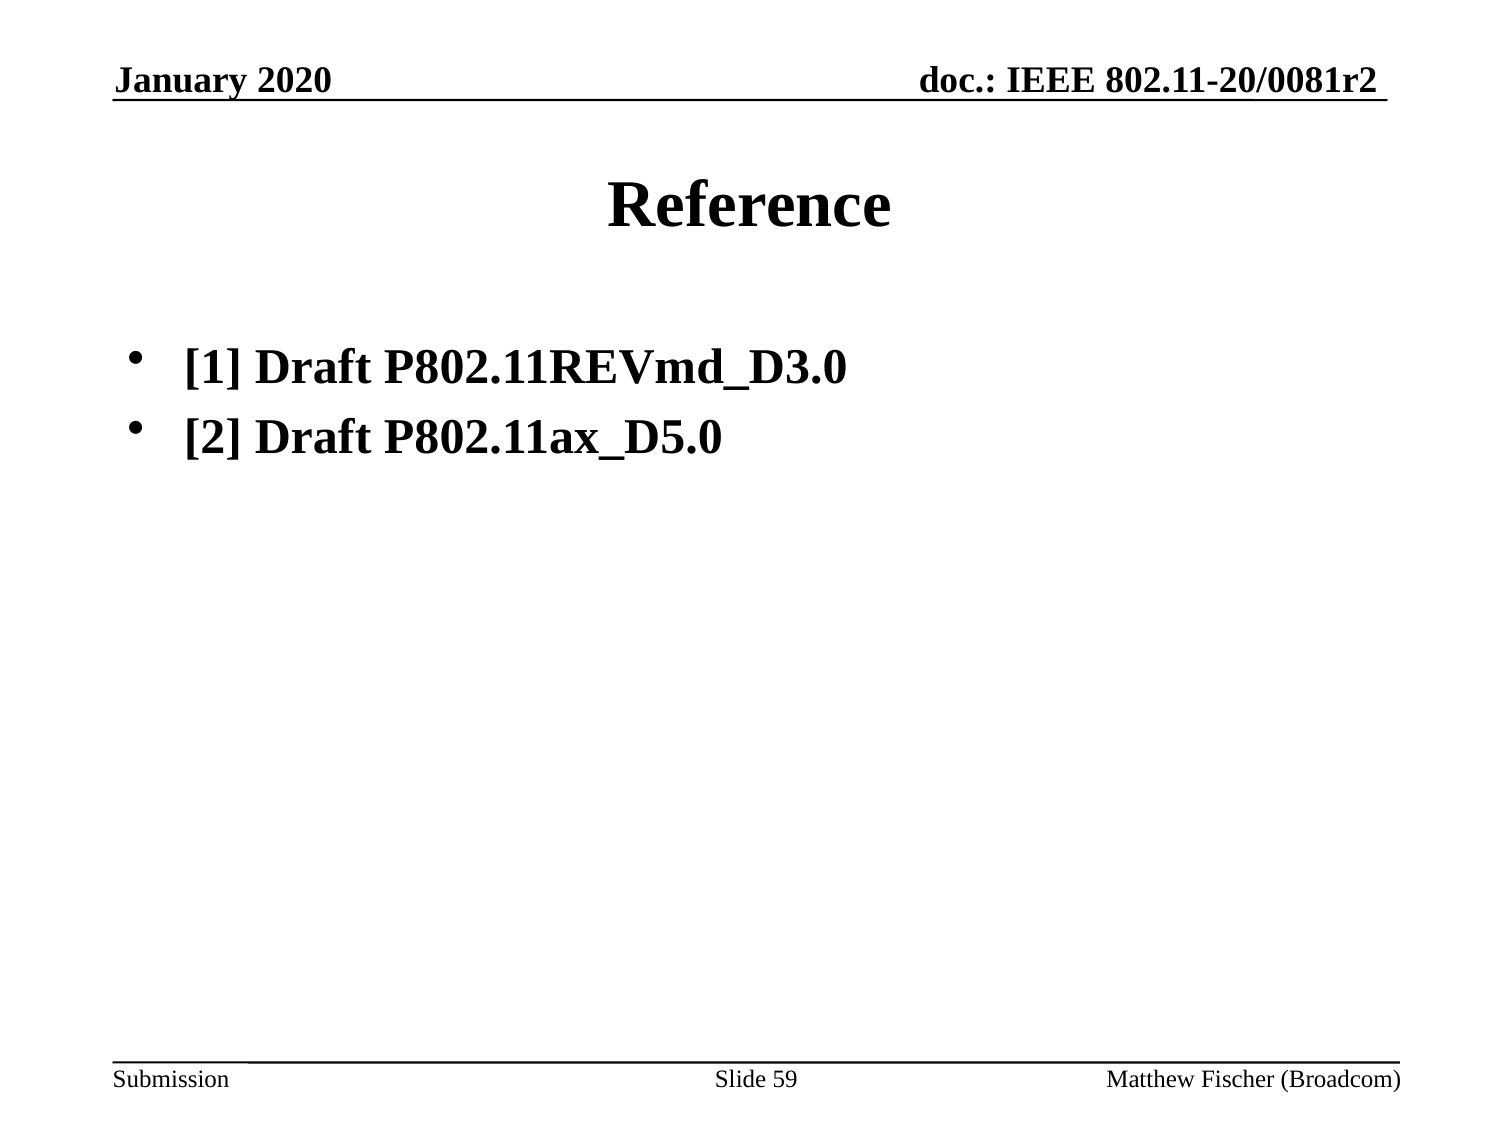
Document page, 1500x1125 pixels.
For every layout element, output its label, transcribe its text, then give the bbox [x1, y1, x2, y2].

list [1] Draft P802.11REVmd_D3.0 [2] Draft P802.11ax_D5.0 [112, 326, 1388, 1002]
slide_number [114, 54, 335, 101]
title Reference [112, 112, 1388, 288]
footer Matthew Fischer (Broadcom) [1102, 1061, 1402, 1093]
slide_number Slide 59 [712, 1061, 800, 1093]
